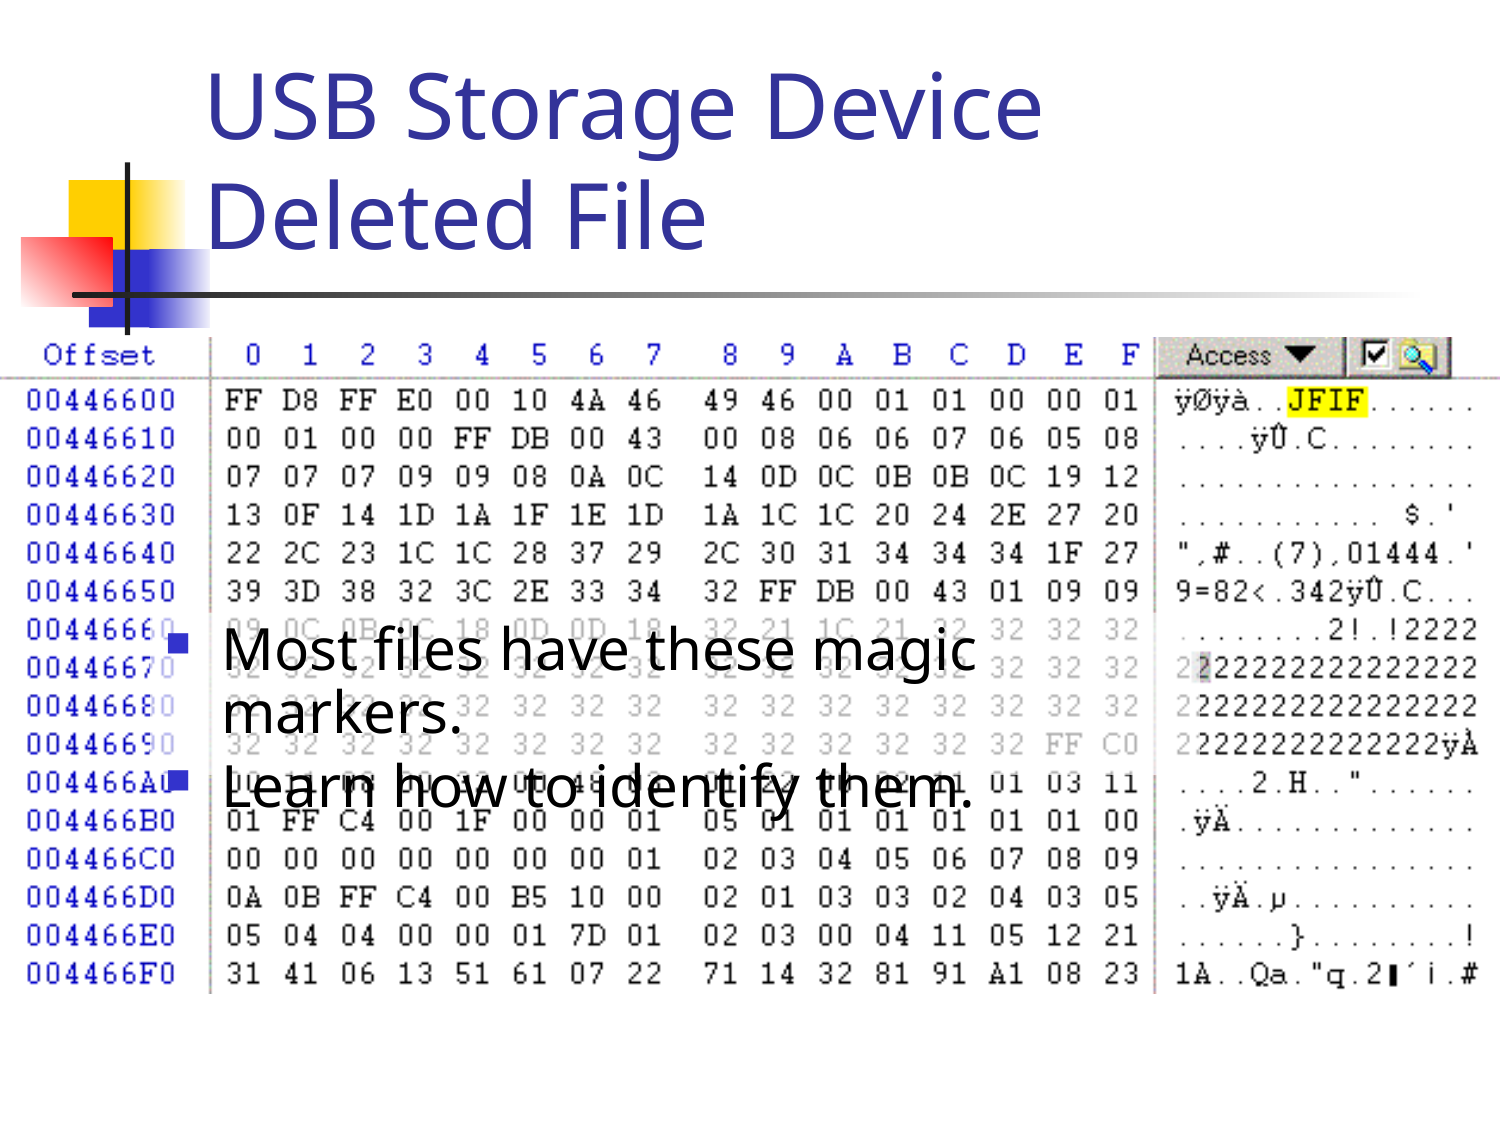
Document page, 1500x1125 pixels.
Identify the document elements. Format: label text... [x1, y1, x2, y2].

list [0, 337, 1500, 994]
title USB Storage Device Deleted File [188, 34, 1468, 276]
